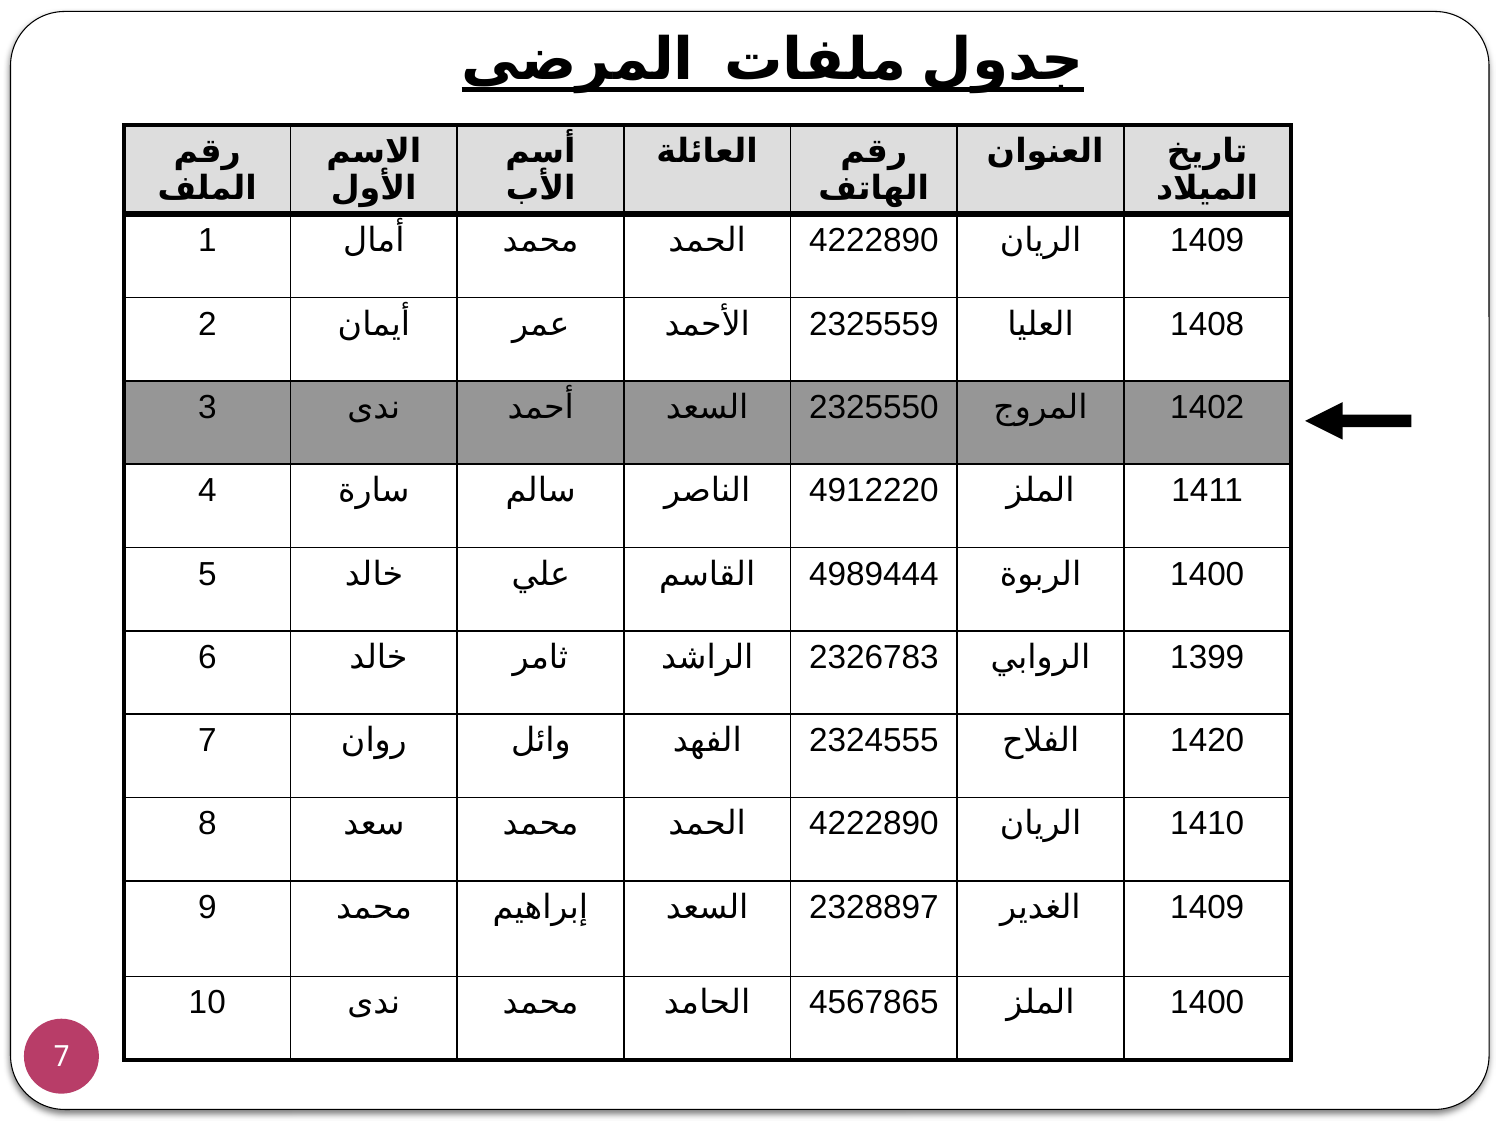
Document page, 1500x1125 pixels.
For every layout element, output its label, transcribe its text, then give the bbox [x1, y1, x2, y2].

table_cell 7 [126, 715, 290, 797]
table_cell الروابي [958, 632, 1123, 713]
table_cell الأحمد [625, 298, 790, 380]
table_cell 1 [126, 217, 290, 297]
table_cell 2 [126, 298, 290, 380]
table_cell 1409 [1125, 882, 1289, 976]
table_cell 4222890 [791, 798, 956, 880]
table_header رقم الهاتف [791, 127, 956, 211]
table_cell أحمد [458, 382, 623, 463]
table_cell الغدير [958, 882, 1123, 976]
table_cell القاسم [625, 548, 790, 630]
table_header تاريخ الميلاد [1125, 127, 1289, 211]
table_cell الحامد [625, 977, 790, 1058]
table_cell 3 [126, 382, 290, 463]
table_cell 1402 [1125, 382, 1289, 463]
table_cell خالد [291, 632, 456, 713]
table_cell الناصر [625, 465, 790, 547]
table_cell علي [458, 548, 623, 630]
table_cell السعد [625, 382, 790, 463]
table_cell 8 [126, 798, 290, 880]
table_cell ثامر [458, 632, 623, 713]
table_cell الملز [958, 465, 1123, 547]
table_cell 9 [126, 882, 290, 976]
table_cell 4222890 [791, 217, 956, 297]
table_cell 1399 [1125, 632, 1289, 713]
table_cell 2326783 [791, 632, 956, 713]
table_cell الربوة [958, 548, 1123, 630]
table_header أسم الأب [458, 127, 623, 211]
table_cell الفهد [625, 715, 790, 797]
table_cell 6 [126, 632, 290, 713]
table_cell 1408 [1125, 298, 1289, 380]
table_cell 1400 [1125, 548, 1289, 630]
table_header الاسم الأول [291, 127, 456, 211]
table_cell 4 [126, 465, 290, 547]
table_cell ندى [291, 977, 456, 1058]
table_cell سارة [291, 465, 456, 547]
table_cell محمد [291, 882, 456, 976]
table_cell ندى [291, 382, 456, 463]
table_cell السعد [625, 882, 790, 976]
table_cell إبراهيم [458, 882, 623, 976]
table_cell الحمد [625, 798, 790, 880]
table_cell 4567865 [791, 977, 956, 1058]
table_cell سالم [458, 465, 623, 547]
table_cell الملز [958, 977, 1123, 1058]
text_box جدول ملفات المرضى [446, 13, 1099, 99]
table_cell المروج [958, 382, 1123, 463]
table_cell 1400 [1125, 977, 1289, 1058]
table_cell سعد [291, 798, 456, 880]
table_cell الفلاح [958, 715, 1123, 797]
table_cell 4989444 [791, 548, 956, 630]
table_cell 1411 [1125, 465, 1289, 547]
text_box [1305, 414, 1412, 428]
table_cell محمد [458, 217, 623, 297]
table_cell 2325550 [791, 382, 956, 463]
slide_number 7 [23, 1018, 99, 1094]
table_cell 5 [126, 548, 290, 630]
table_cell عمر [458, 298, 623, 380]
table_cell أيمان [291, 298, 456, 380]
table_cell 10 [126, 977, 290, 1058]
table_cell 2325559 [791, 298, 956, 380]
table_cell 4912220 [791, 465, 956, 547]
table_cell الريان [958, 217, 1123, 297]
table_header العنوان [958, 127, 1123, 211]
table_cell أمال [291, 217, 456, 297]
table_cell محمد [458, 977, 623, 1058]
table_cell 2324555 [791, 715, 956, 797]
table_header رقم الملف [126, 127, 290, 211]
table_cell الحمد [625, 217, 790, 297]
table_cell محمد [458, 798, 623, 880]
table_cell 1420 [1125, 715, 1289, 797]
table_cell العليا [958, 298, 1123, 380]
table_cell 1410 [1125, 798, 1289, 880]
table_cell الريان [958, 798, 1123, 880]
table_header العائلة [625, 127, 790, 211]
table_cell خالد [291, 548, 456, 630]
table_cell وائل [458, 715, 623, 797]
table_cell روان [291, 715, 456, 797]
table_cell 2328897 [791, 882, 956, 976]
table_cell الراشد [625, 632, 790, 713]
table_cell 1409 [1125, 217, 1289, 297]
